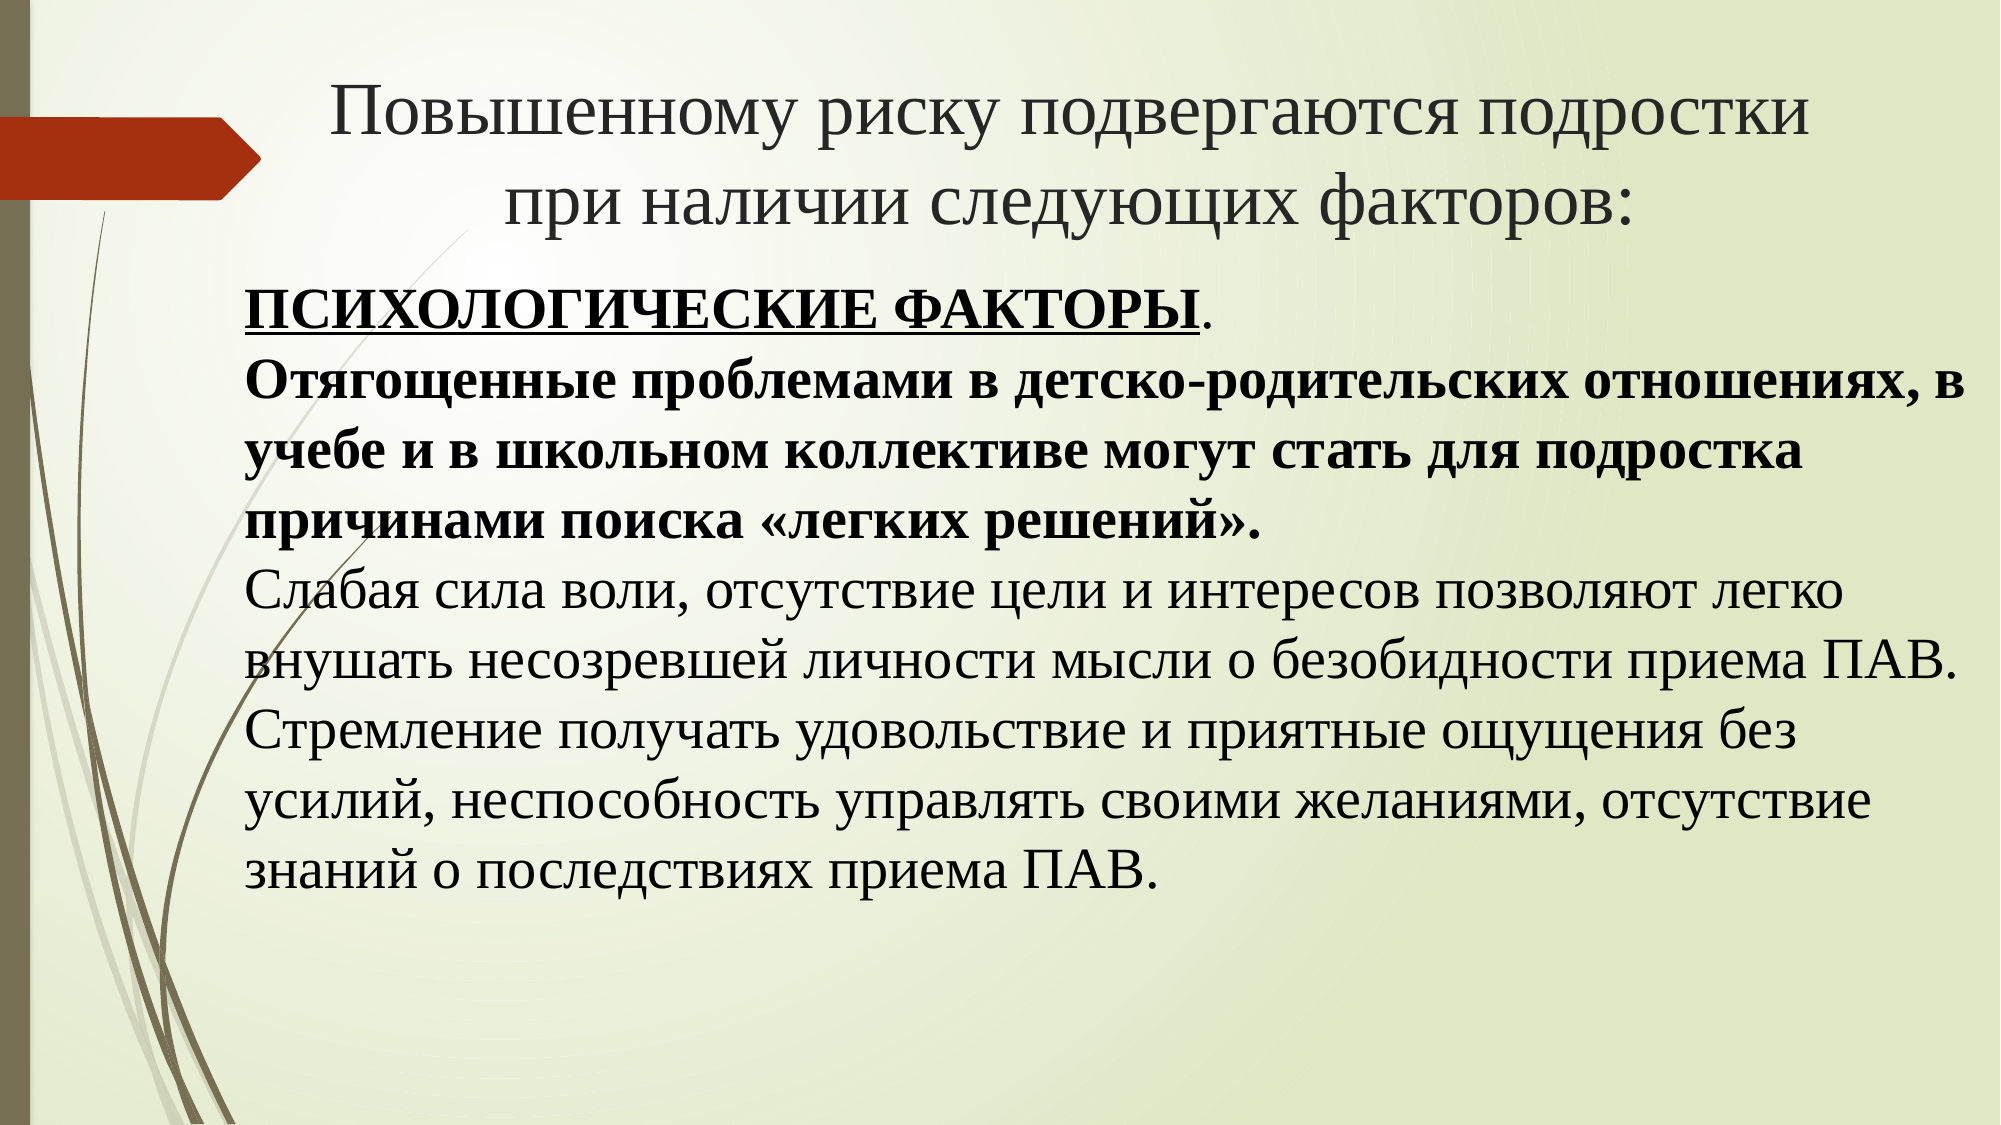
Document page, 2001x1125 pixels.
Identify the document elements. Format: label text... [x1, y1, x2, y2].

title Повышенному риску подвергаются подростки при наличии следующих факторов: [259, 52, 1883, 262]
text_box ПСИХОЛОГИЧЕСКИЕ ФАКТОРЫ. Отягощенные проблемами в детско-родительских отношениях, в учебе и в школьном коллективе могут стать для подростка причинами поиска «легких решений». Слабая сила воли, отсутствие цели и интересов позволяют легко внушать несозревшей личности мысли о безобидности приема ПАВ. Стремление получать удовольствие и приятные ощущения без усилий, неспособность управлять своими желаниями, отсутствие знаний о последствиях приема ПАВ. [230, 262, 2000, 908]
